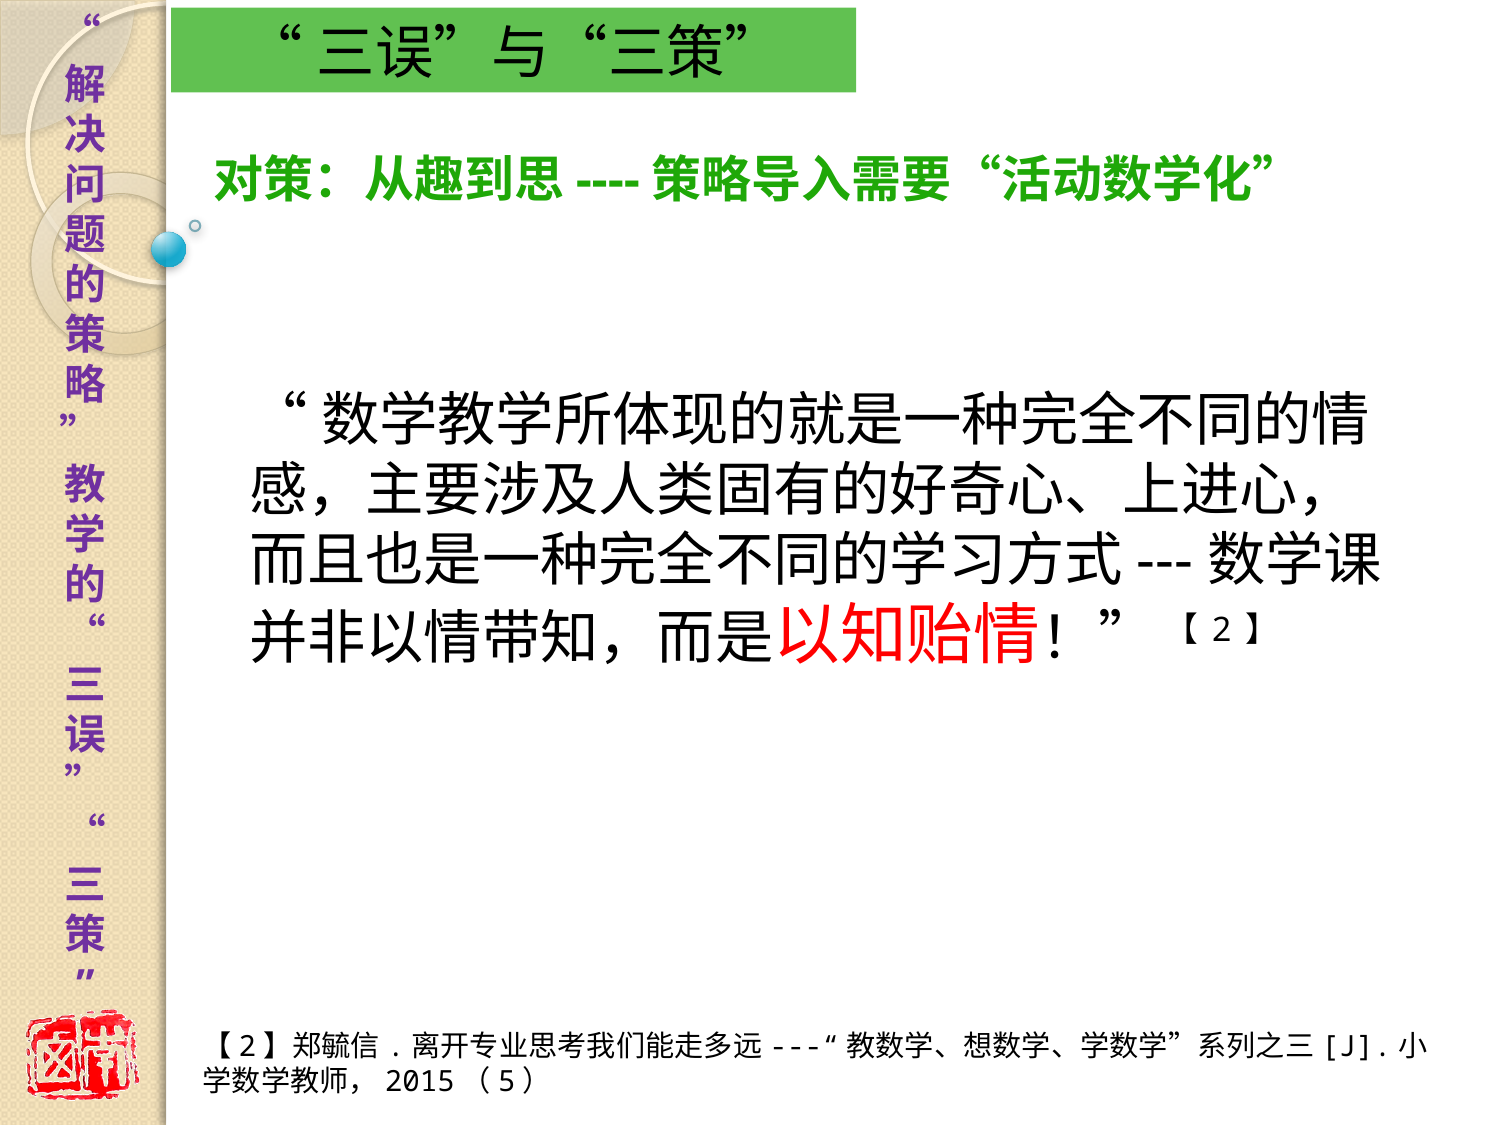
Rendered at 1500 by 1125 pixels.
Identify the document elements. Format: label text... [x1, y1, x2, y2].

text_box “解决问题的策略 ”教学的“三误”“三策 ” [35, 0, 136, 1003]
text_box 【2】郑毓信.离开专业思考我们能走多远---“教数学、想数学、学数学”系列之三[J].小学数学教师，2015（5） [187, 1020, 1465, 1105]
picture [23, 1006, 142, 1102]
text_box “数学教学所体现的就是一种完全不同的情感，主要涉及人类固有的好奇心、上进心，而且也是一种完全不同的学习方式---数学课并非以情带知，而是以知贻情！” 【2】 [234, 375, 1407, 680]
text_box 对策：从趣到思----策略导入需要“活动数学化” [199, 140, 1393, 216]
text_box “三误”与“三策” [171, 7, 857, 93]
